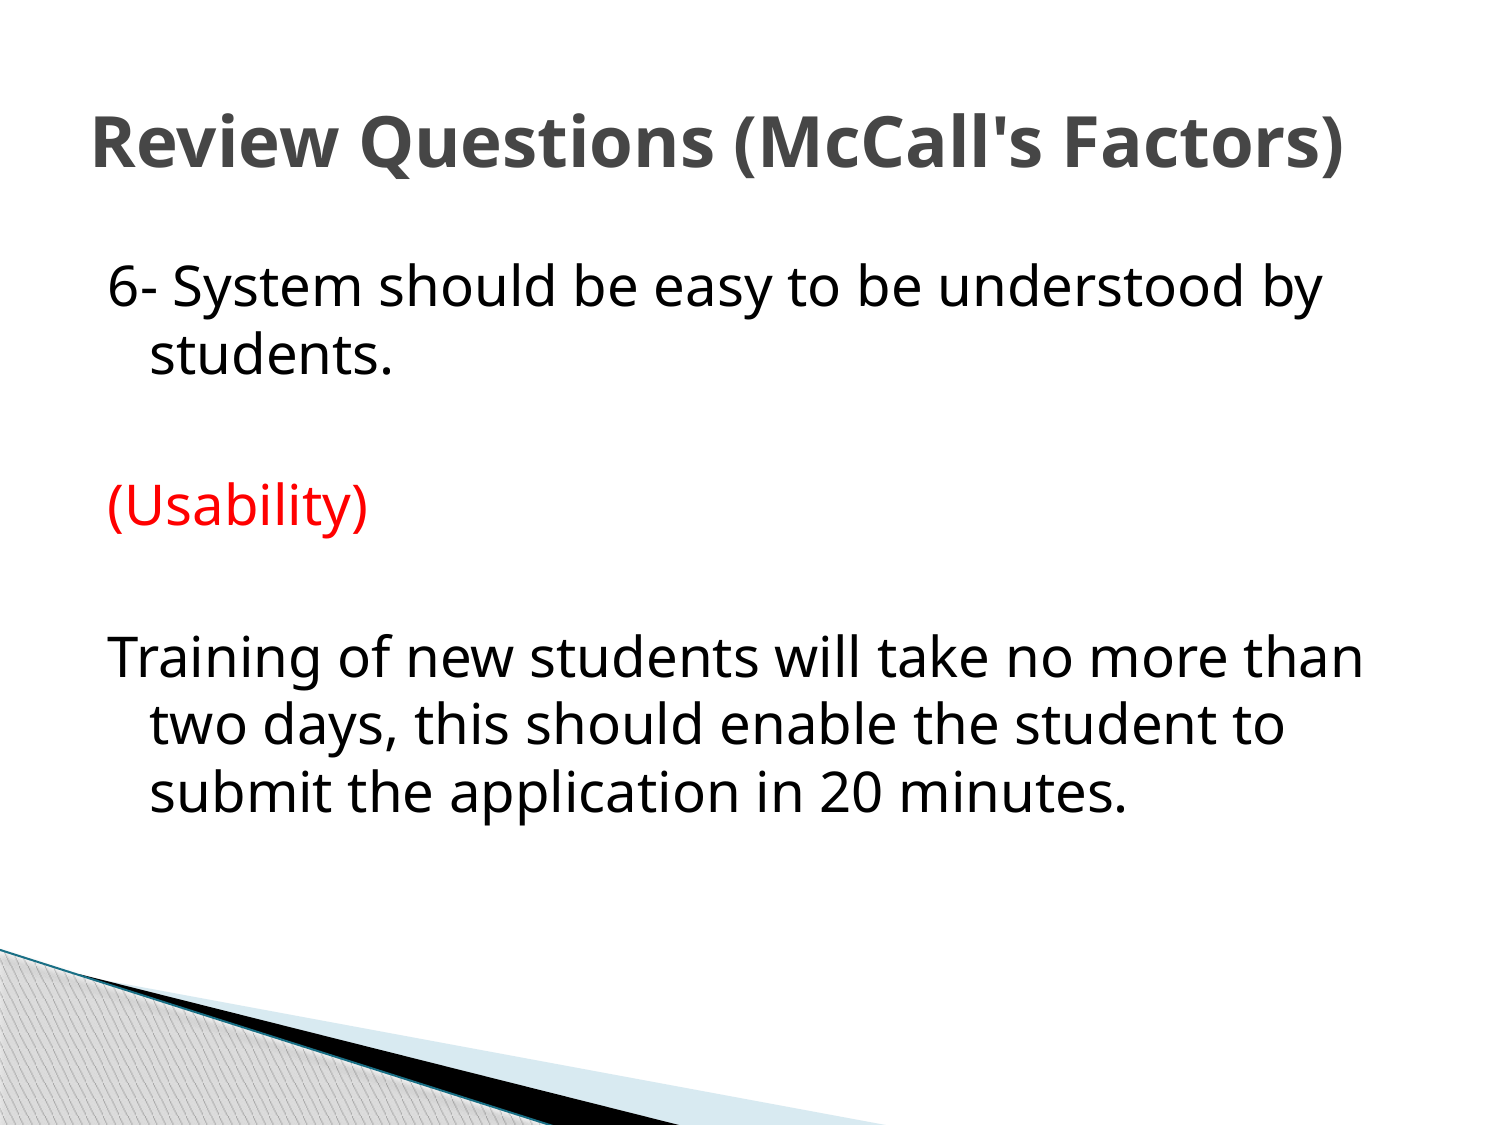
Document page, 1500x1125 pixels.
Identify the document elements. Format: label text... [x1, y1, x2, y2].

title Review Questions (McCall's Factors) [75, 45, 1425, 233]
list 6- System should be easy to be understood by students. (Usability) Training of new students will take no more than two days, this should enable the student to submit the application in 20 minutes. [74, 242, 1426, 986]
